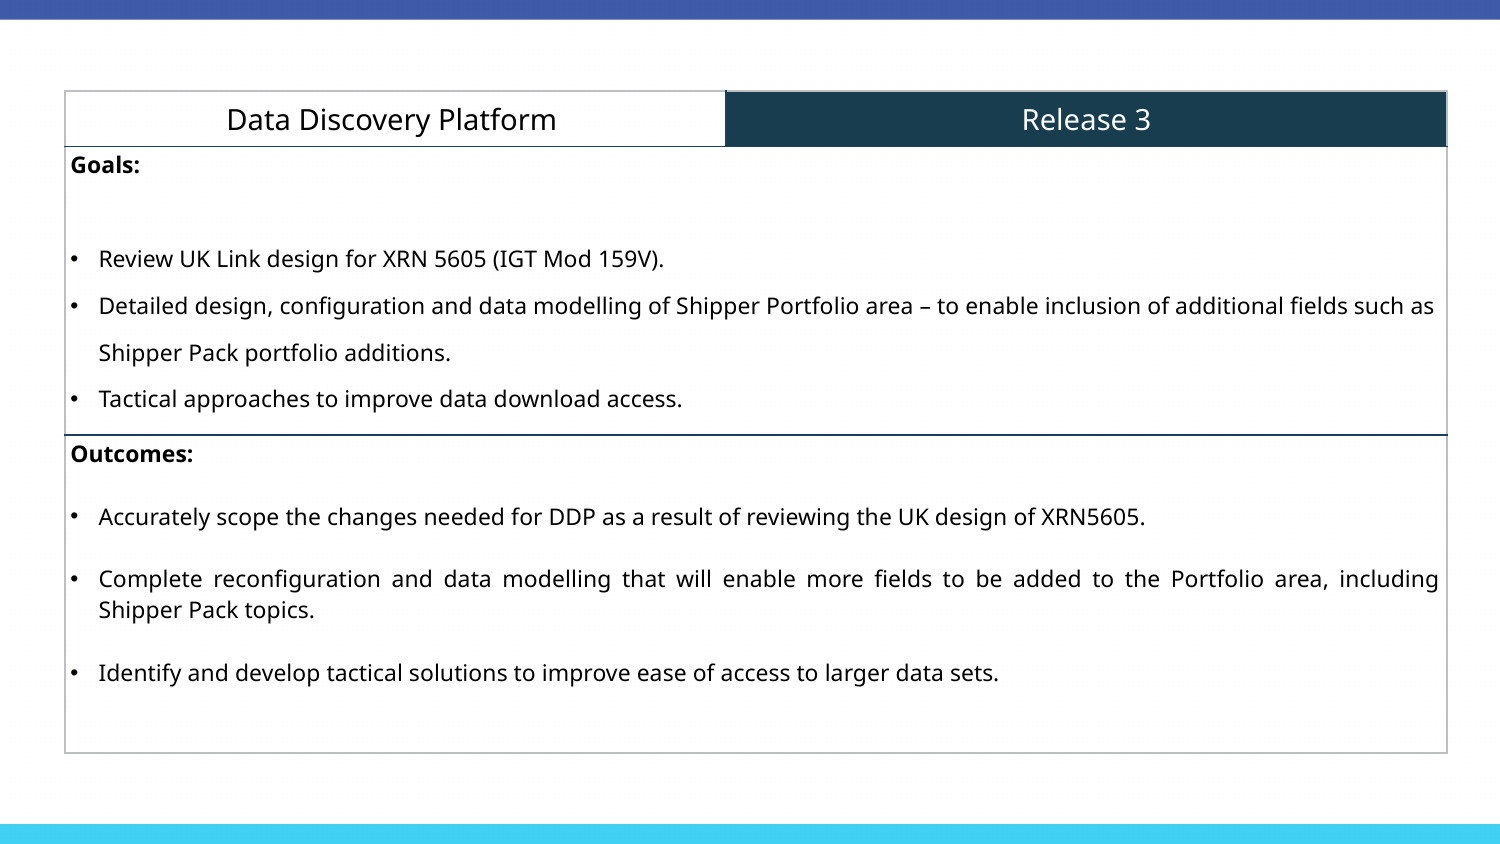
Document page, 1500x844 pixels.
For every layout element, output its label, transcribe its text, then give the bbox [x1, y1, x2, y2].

table_cell Goals: Review UK Link design for XRN 5605 (IGT Mod 159V). Detailed design, configuration and data modelling of Shipper Portfolio area – to enable inclusion of additional fields such as Shipper Pack portfolio additions. Tactical approaches to improve data download access. [66, 147, 1446, 434]
table_header Release 3 [727, 92, 1446, 146]
picture [0, 0, 1500, 844]
table_header Data Discovery Platform [66, 92, 725, 146]
table_cell Outcomes: Accurately scope the changes needed for DDP as a result of reviewing the UK design of XRN5605. Complete reconfiguration and data modelling that will enable more fields to be added to the Portfolio area, including Shipper Pack topics. Identify and develop tactical solutions to improve ease of access to larger data sets. [66, 436, 1446, 752]
